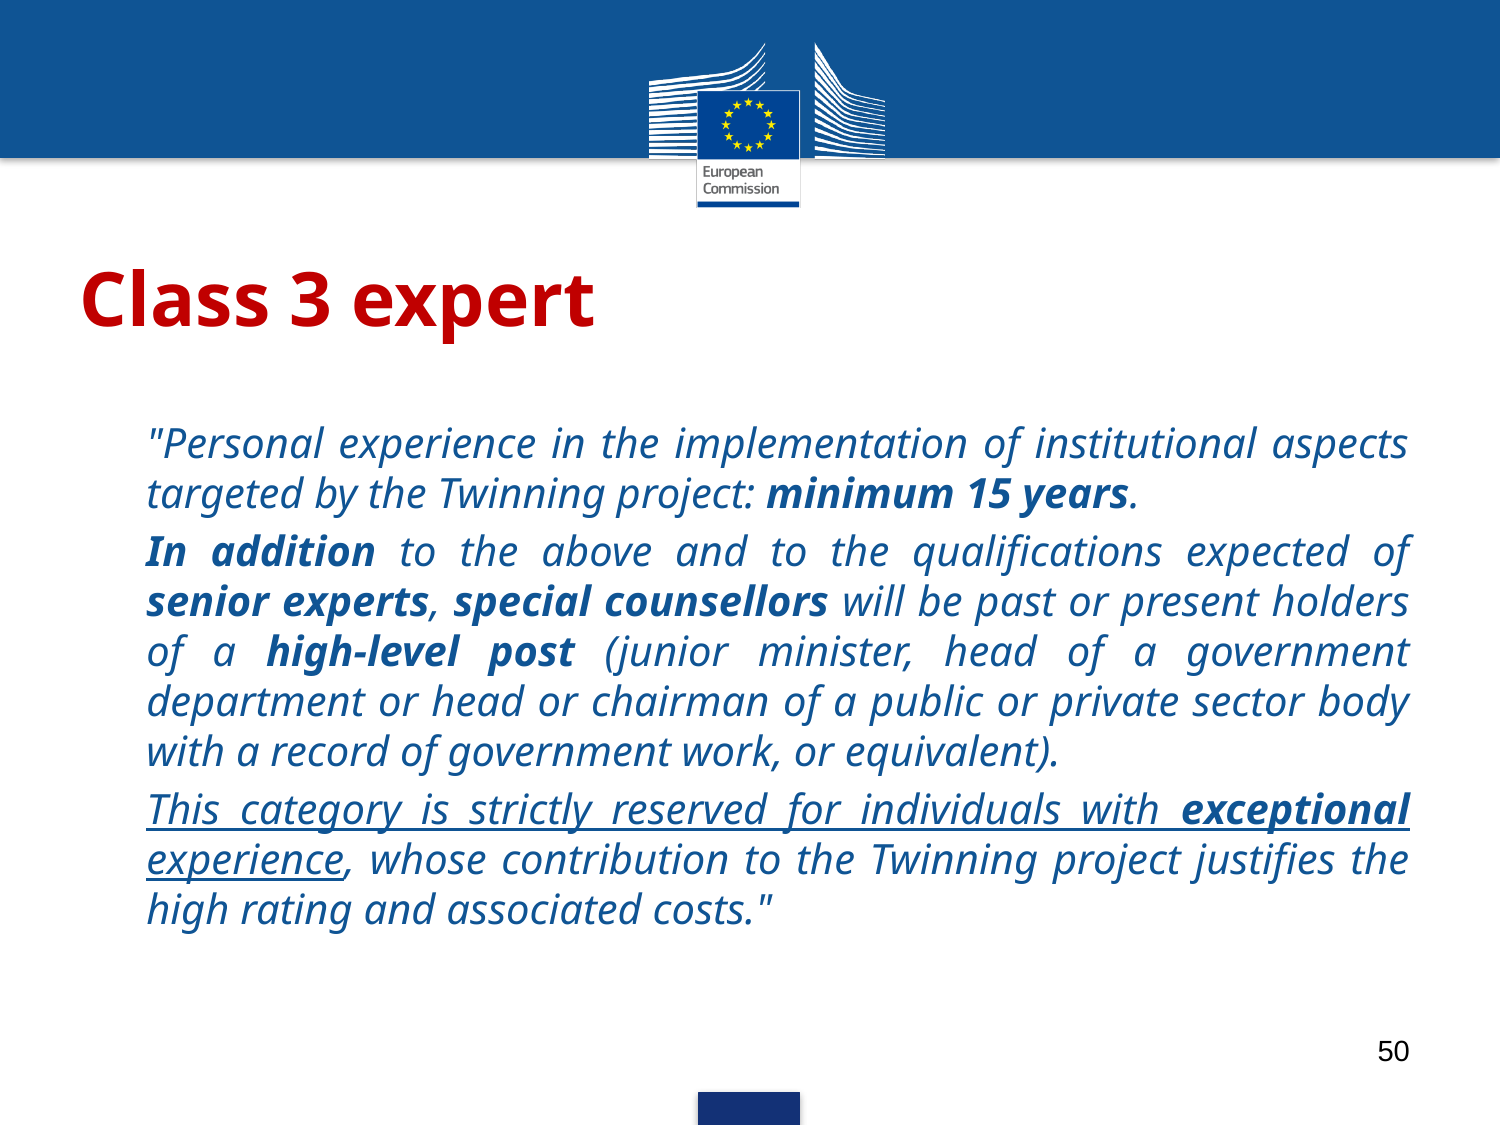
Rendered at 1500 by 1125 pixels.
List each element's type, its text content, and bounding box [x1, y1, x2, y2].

list "Personal experience in the implementation of institutional aspects targeted by the Twinning project: minimum 15 years. In addition to the above and to the qualifications expected of senior experts, special counsellors will be past or present holders of a high-level post (junior minister, head of a government department or head or chairman of a public or private sector body with a record of government work, or equivalent). This category is strictly reserved for individuals with exceptional experience, whose contribution to the Twinning project justifies the high rating and associated costs." [75, 408, 1425, 988]
title Class 3 expert [64, 219, 1415, 374]
slide_number 50 [1074, 1024, 1425, 1103]
picture [649, 42, 885, 208]
